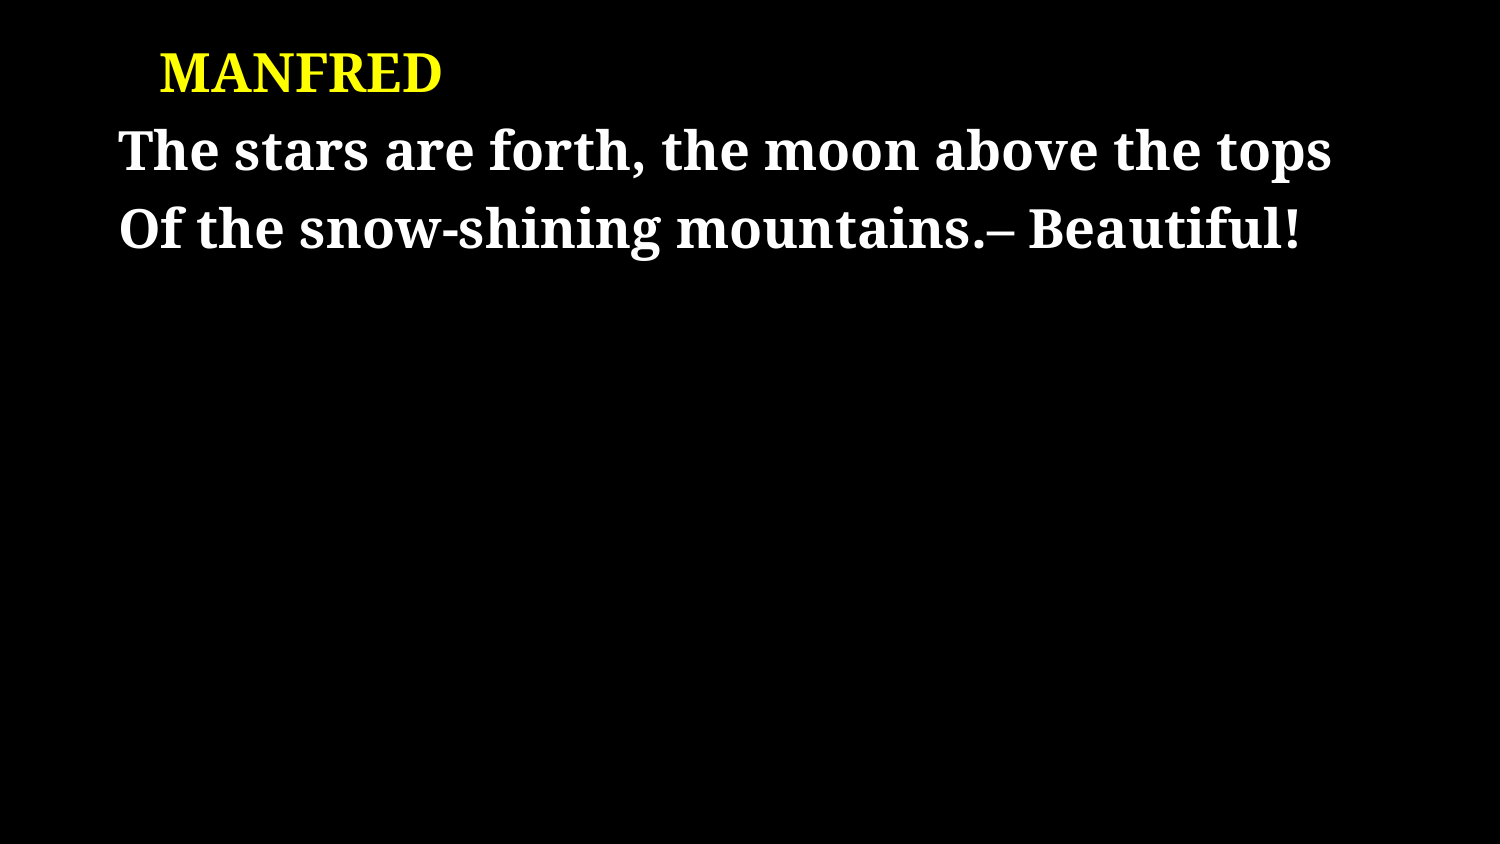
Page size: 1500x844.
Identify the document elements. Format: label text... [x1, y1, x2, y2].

title Manfred The stars are forth, the moon above the tops Of the snow-shining mountains.– Beautiful! [103, 17, 1397, 299]
